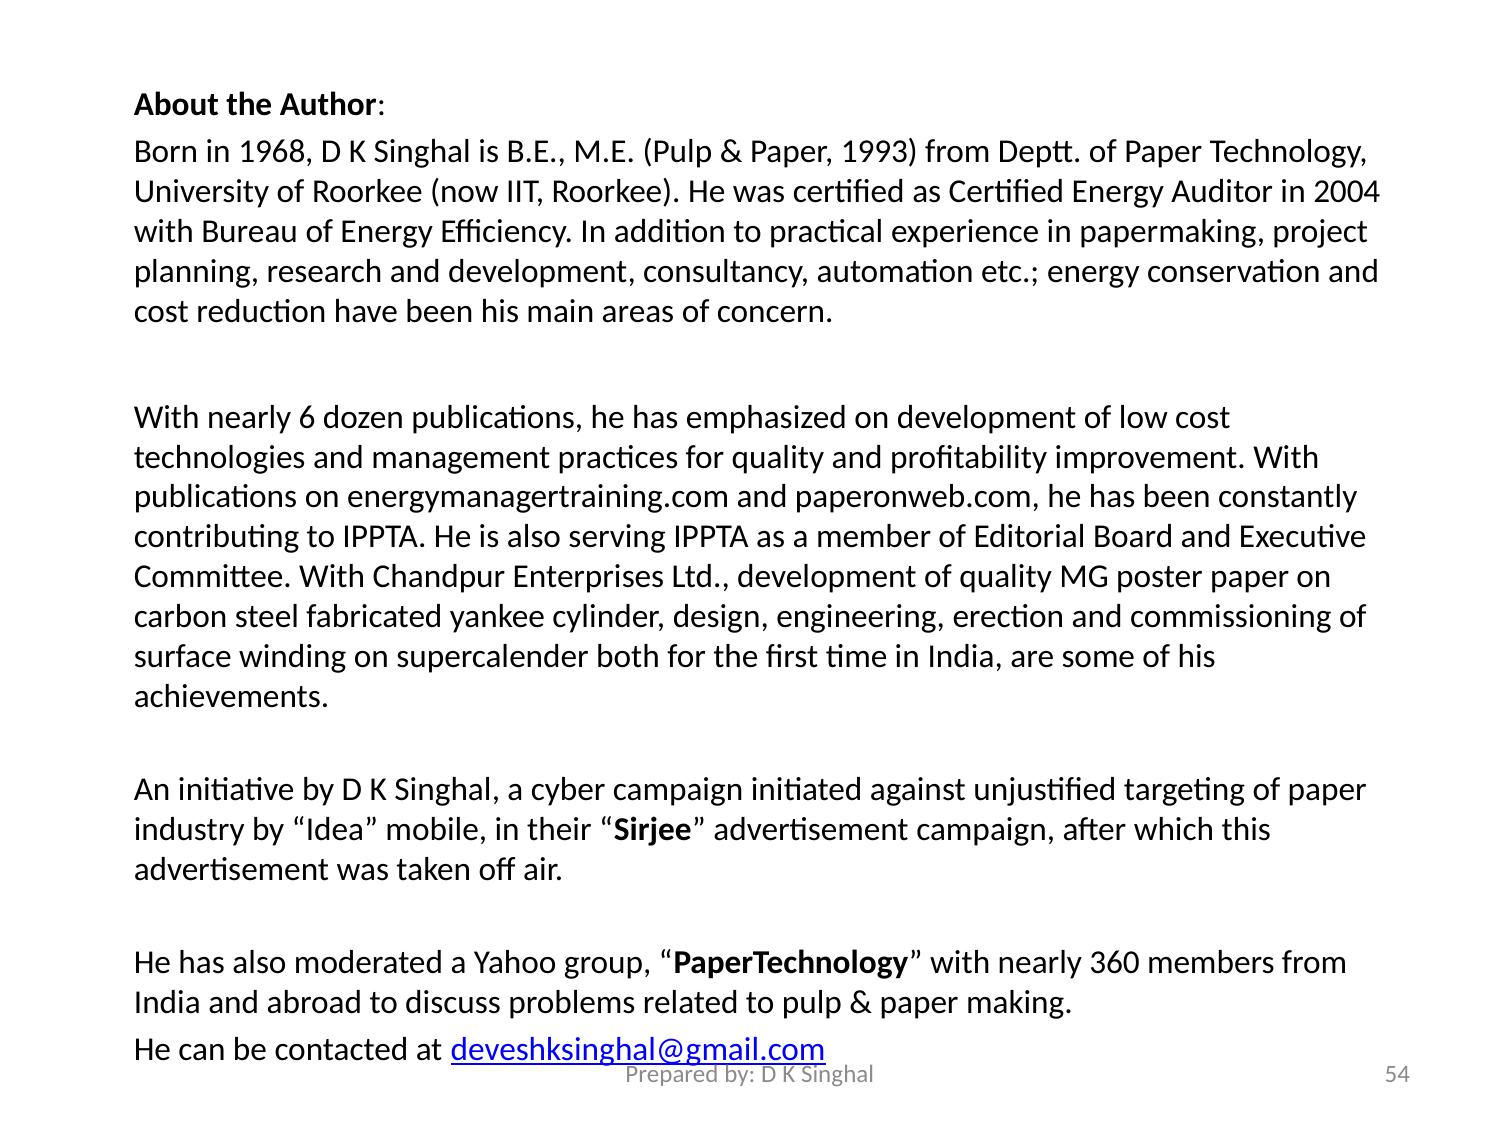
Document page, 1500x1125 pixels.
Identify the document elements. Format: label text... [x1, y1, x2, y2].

list About the Author: Born in 1968, D K Singhal is B.E., M.E. (Pulp & Paper, 1993) from Deptt. of Paper Technology, University of Roorkee (now IIT, Roorkee). He was certified as Certified Energy Auditor in 2004 with Bureau of Energy Efficiency. In addition to practical experience in papermaking, project planning, research and development, consultancy, automation etc.; energy conservation and cost reduction have been his main areas of concern. With nearly 6 dozen publications, he has emphasized on development of low cost technologies and management practices for quality and profitability improvement. With publications on energymanagertraining.com and paperonweb.com, he has been constantly contributing to IPPTA. He is also serving IPPTA as a member of Editorial Board and Executive Committee. With Chandpur Enterprises Ltd., development of quality MG poster paper on carbon steel fabricated yankee cylinder, design, engineering, erection and commissioning of surface winding on supercalender both for the first time in India, are some of his achievements. An initiative by D K Singhal, a cyber campaign initiated against unjustified targeting of paper industry by “Idea” mobile, in their “Sirjee” advertisement campaign, after which this advertisement was taken off air. He has also moderated a Yahoo group, “PaperTechnology” with nearly 360 members from India and abroad to discuss problems related to pulp & paper making. He can be contacted at deveshksinghal@gmail.com [62, 75, 1413, 1050]
slide_number 54 [1074, 1042, 1425, 1103]
footer Prepared by: D K Singhal [512, 1042, 988, 1103]
